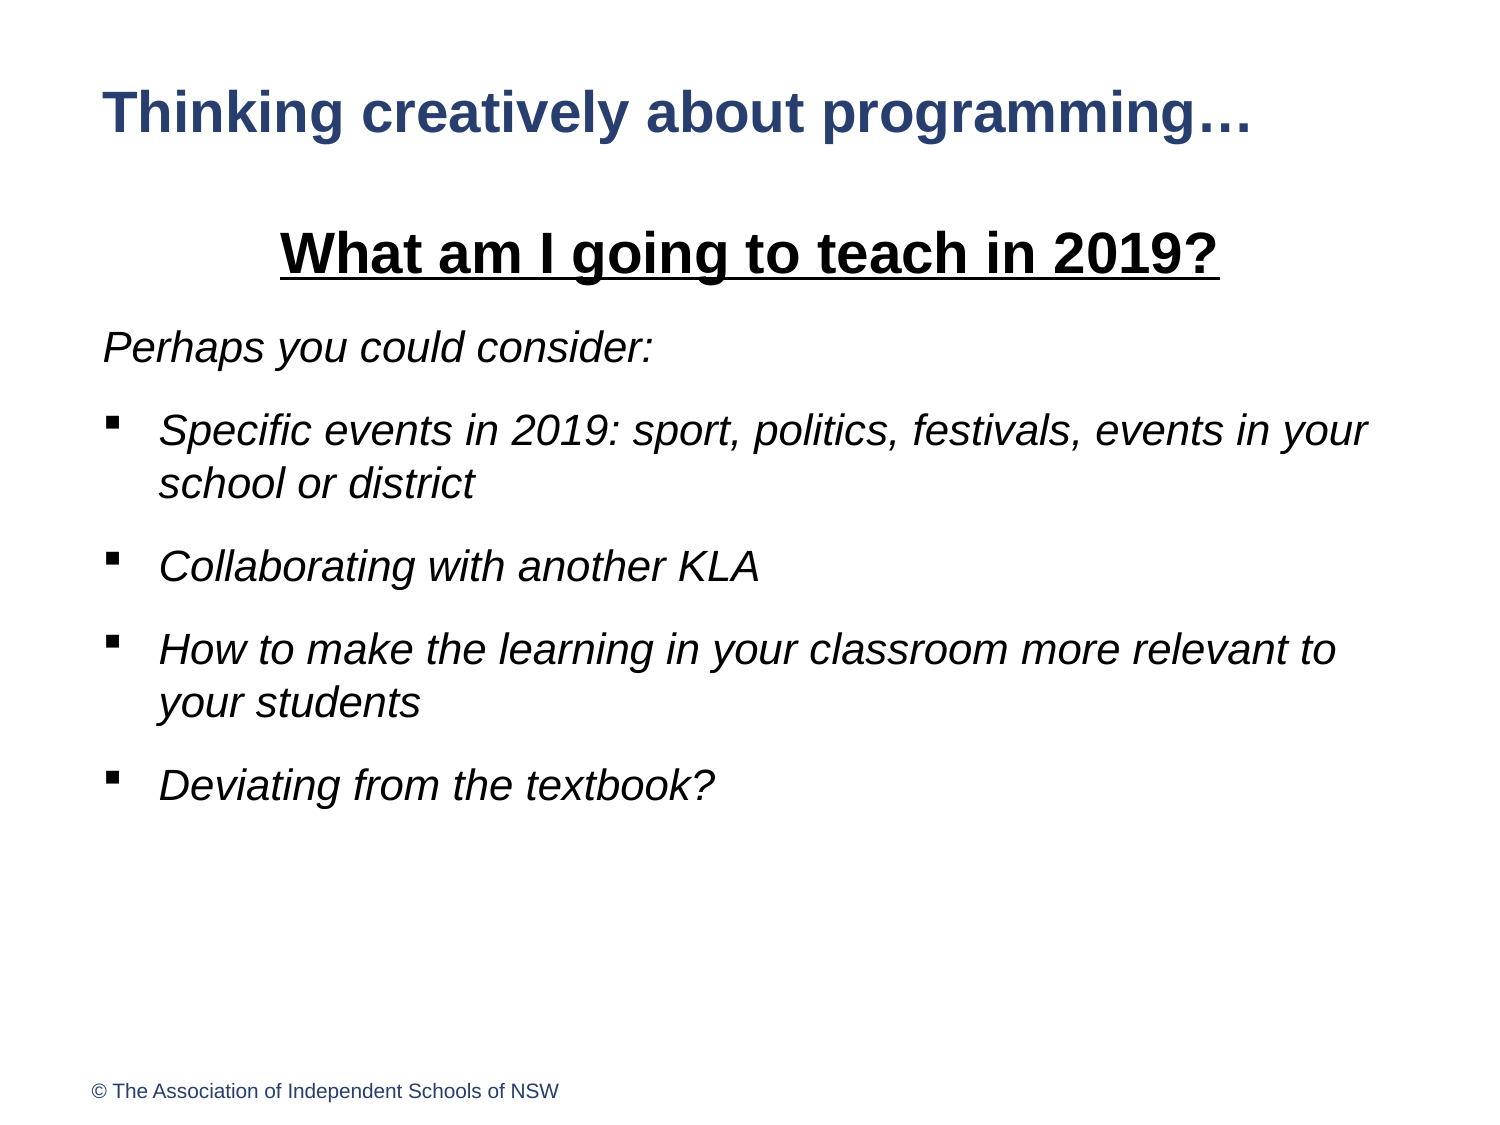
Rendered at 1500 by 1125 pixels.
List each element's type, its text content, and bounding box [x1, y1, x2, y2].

title Thinking creatively about programming… [87, 66, 1413, 149]
list What am I going to teach in 2019? Perhaps you could consider: Specific events in 2019: sport, politics, festivals, events in your school or district Collaborating with another KLA How to make the learning in your classroom more relevant to your students Deviating from the textbook? [87, 208, 1413, 1038]
